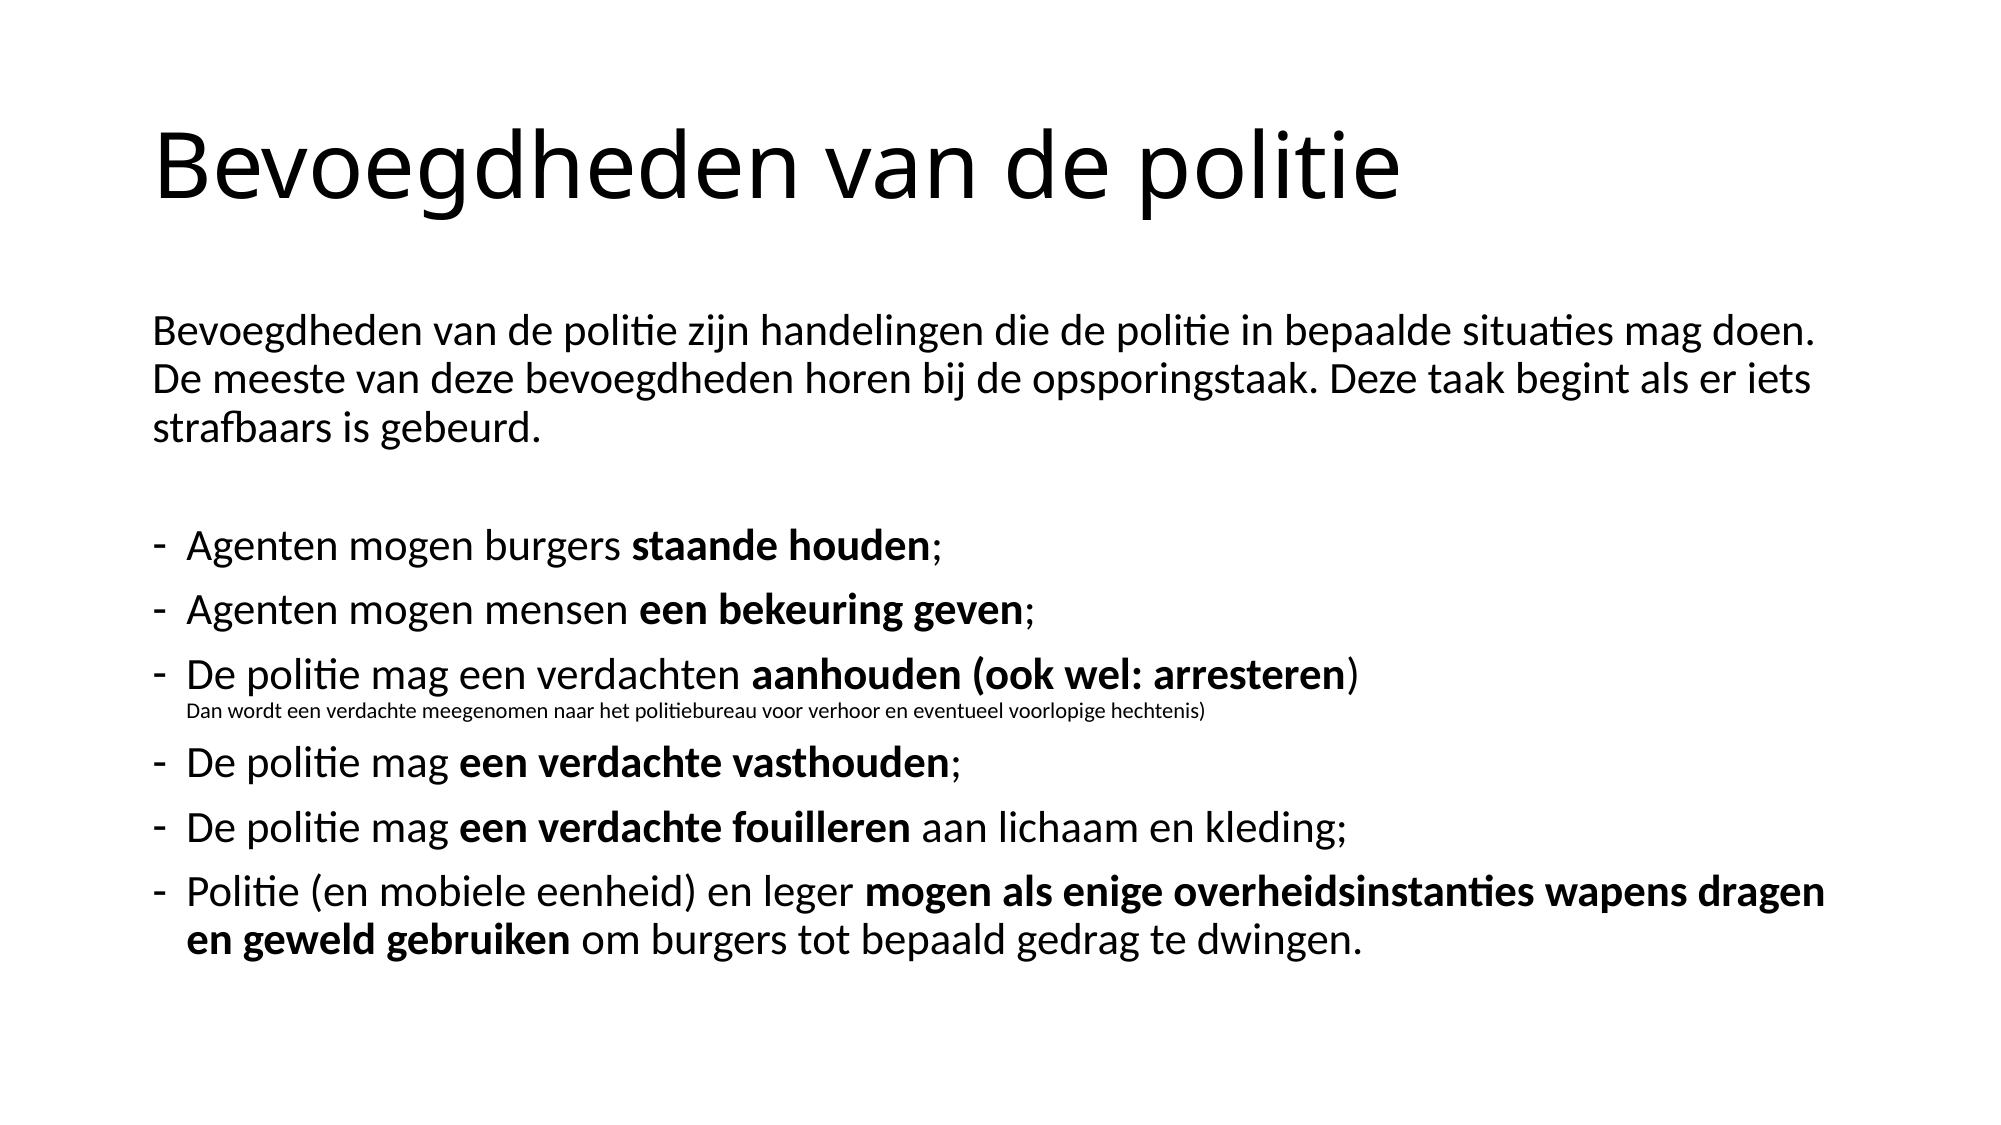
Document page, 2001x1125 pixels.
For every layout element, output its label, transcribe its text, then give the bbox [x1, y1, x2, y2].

title Bevoegdheden van de politie [137, 59, 1863, 278]
list Bevoegdheden van de politie zijn handelingen die de politie in bepaalde situaties mag doen. De meeste van deze bevoegdheden horen bij de opsporingstaak. Deze taak begint als er iets strafbaars is gebeurd. Agenten mogen burgers staande houden; Agenten mogen mensen een bekeuring geven; De politie mag een verdachten aanhouden (ook wel: arresteren) Dan wordt een verdachte meegenomen naar het politiebureau voor verhoor en eventueel voorlopige hechtenis) De politie mag een verdachte vasthouden; De politie mag een verdachte fouilleren aan lichaam en kleding; Politie (en mobiele eenheid) en leger mogen als enige overheidsinstanties wapens dragen en geweld gebruiken om burgers tot bepaald gedrag te dwingen. [137, 299, 1863, 1014]
